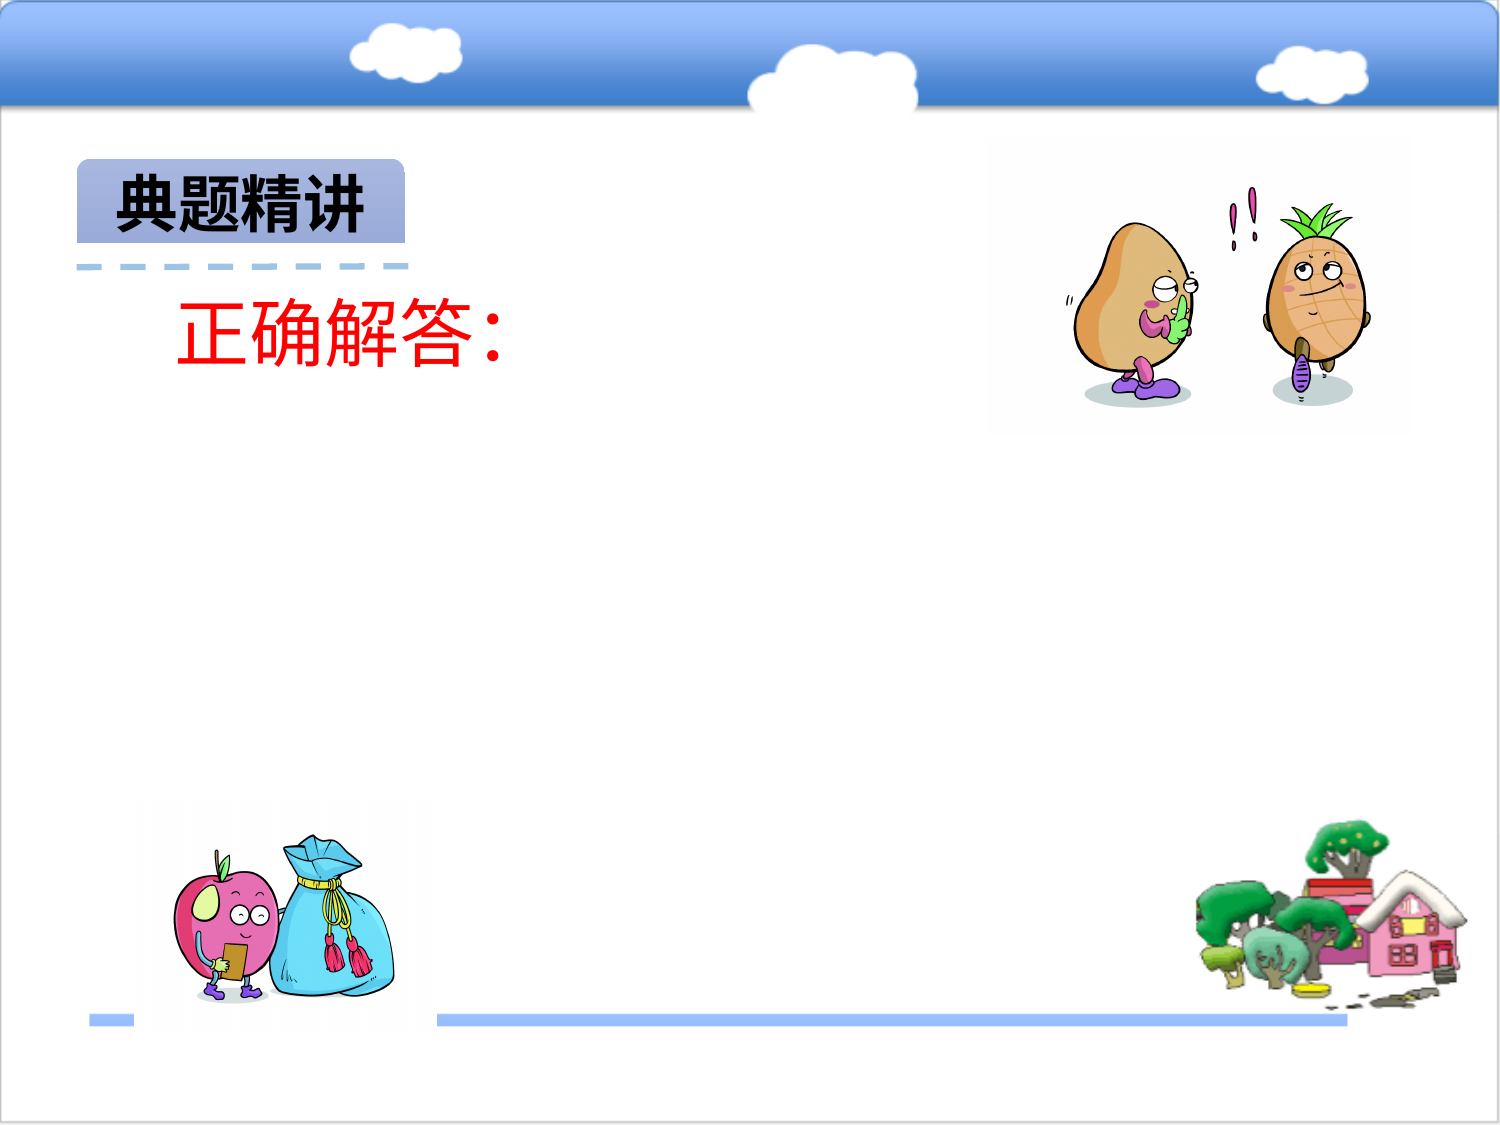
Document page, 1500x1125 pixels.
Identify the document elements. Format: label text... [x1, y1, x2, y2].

text_box 典题精讲 [76, 158, 406, 244]
text_box 正确解答： [159, 278, 741, 384]
picture [0, 0, 1500, 1125]
